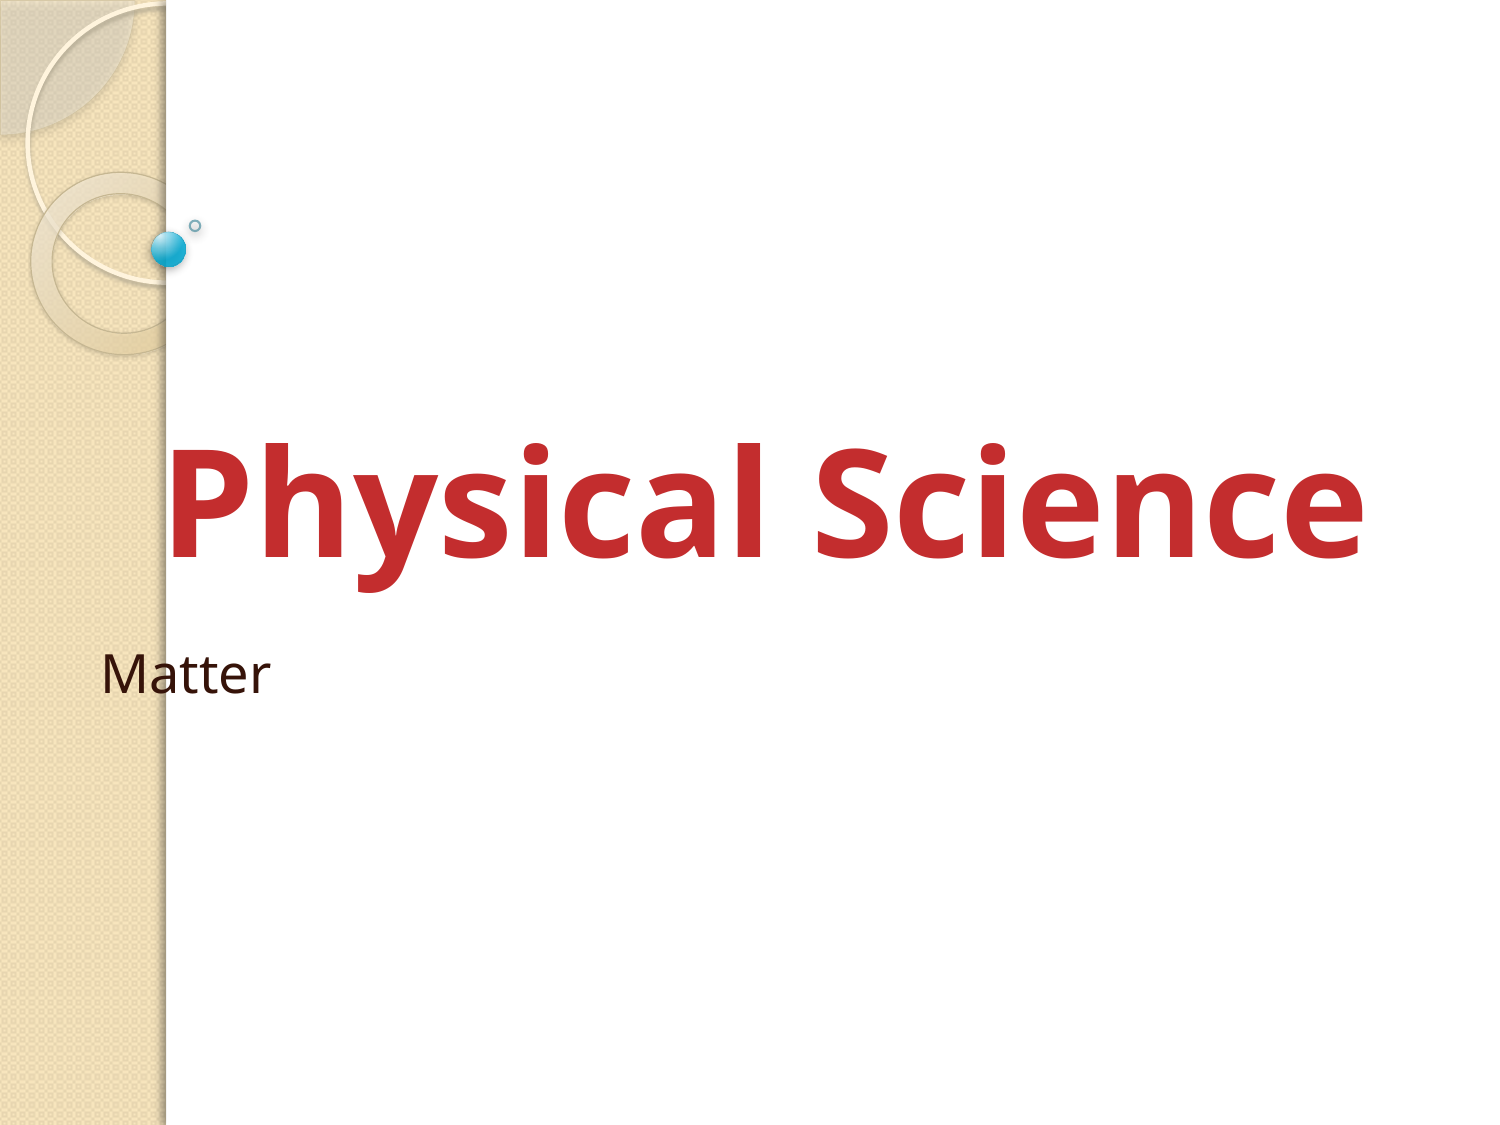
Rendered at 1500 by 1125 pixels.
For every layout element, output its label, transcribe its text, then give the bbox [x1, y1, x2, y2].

text_box Physical Science [145, 399, 1385, 595]
subtitle Matter [75, 639, 888, 928]
